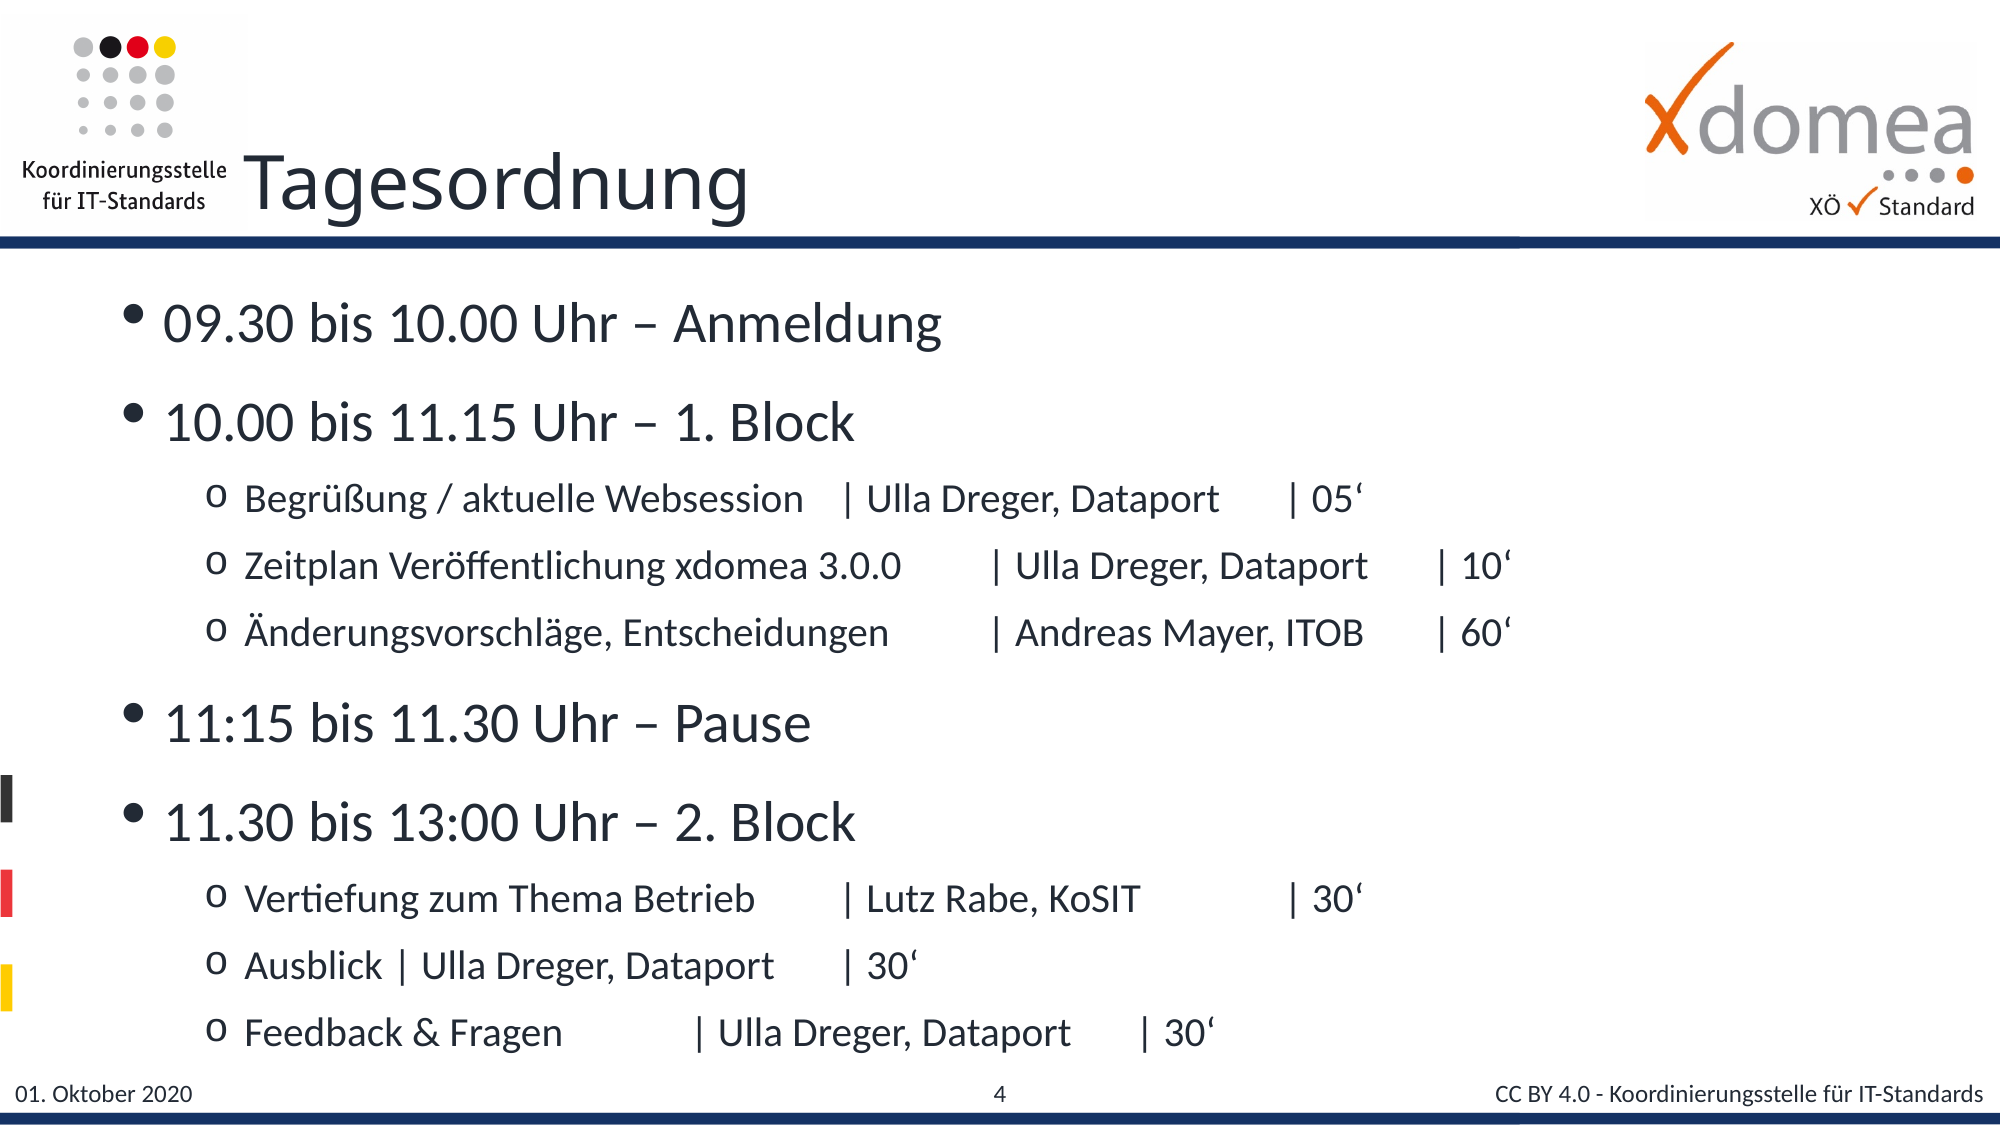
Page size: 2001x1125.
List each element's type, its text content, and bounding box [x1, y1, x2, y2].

picture [1790, 42, 1977, 221]
title Tagesordnung [244, 36, 1790, 226]
slide_number 4 [813, 1062, 1187, 1123]
footer CC BY 4.0 - Koordinierungsstelle für IT-Standards [1307, 1062, 2000, 1123]
picture [1, 14, 248, 231]
list 09.30 bis 10.00 Uhr – Anmeldung 10.00 bis 11.15 Uhr – 1. Block Begrüßung / aktuelle Websession | Ulla Dreger, Dataport | 05‘ Zeitplan Veröffentlichung xdomea 3.0.0 | Ulla Dreger, Dataport | 10‘ Änderungsvorschläge, Entscheidungen | Andreas Mayer, ITOB | 60‘ 11:15 bis 11.30 Uhr – Pause 11.30 bis 13:00 Uhr – 2. Block Vertiefung zum Thema Betrieb | Lutz Rabe, KoSIT | 30‘ Ausblick | Ulla Dreger, Dataport | 30‘ Feedback & Fragen | Ulla Dreger, Dataport | 30‘ [76, 285, 1938, 1082]
